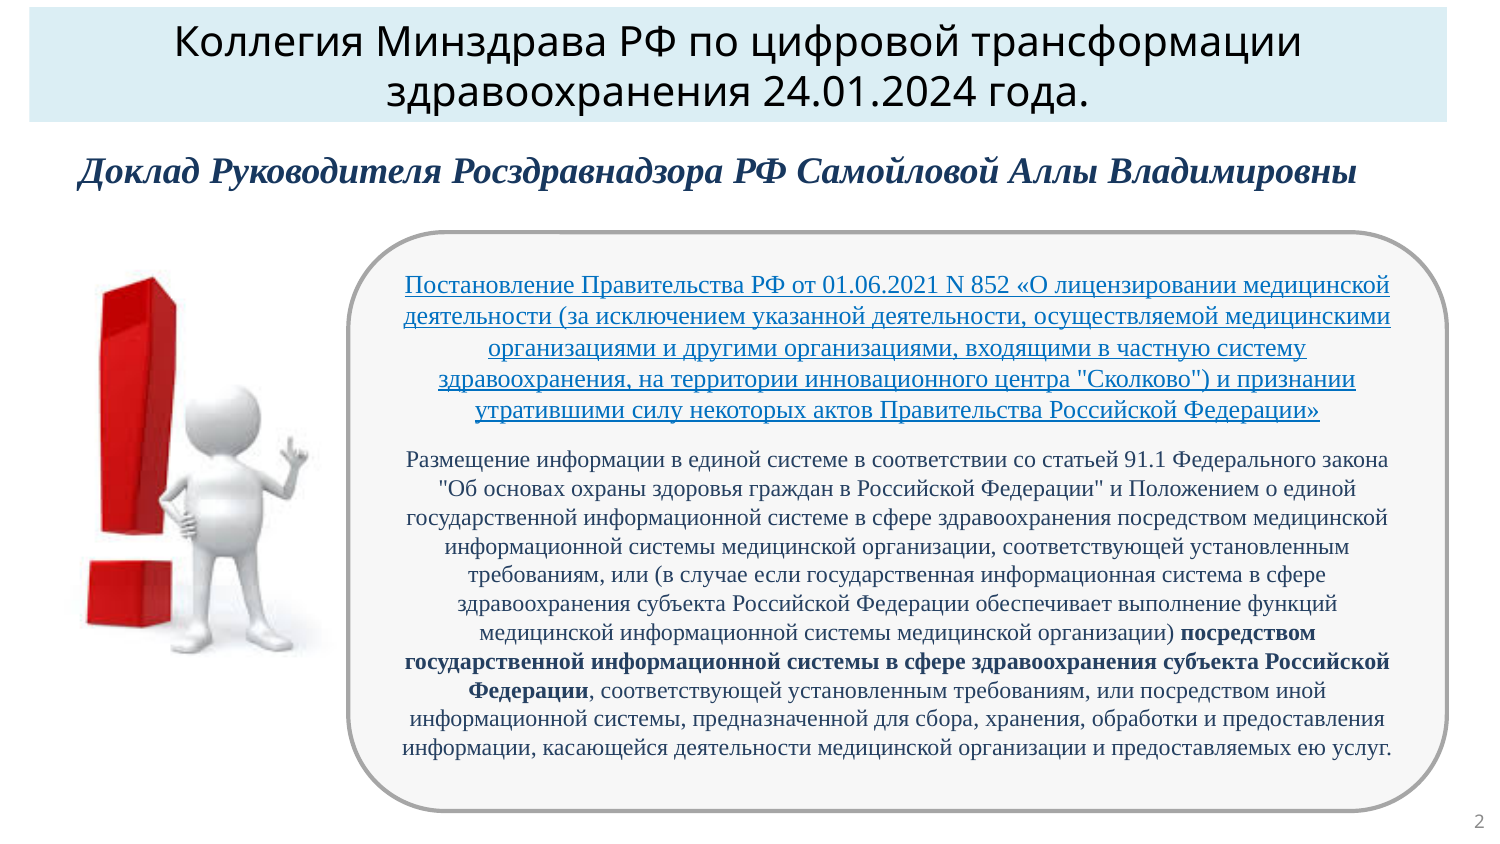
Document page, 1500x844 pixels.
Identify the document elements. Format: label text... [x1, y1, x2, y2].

picture [5, 256, 385, 706]
text_box Коллегия Минздрава РФ по цифровой трансформации здравоохранения 24.01.2024 года. [29, 7, 1447, 122]
text_box Постановление Правительства РФ от 01.06.2021 N 852 «О лицензировании медицинской деятельности (за исключением указанной деятельности, осуществляемой медицинскими организациями и другими организациями, входящими в частную систему здравоохранения, на территории инновационного центра "Сколково") и признании утратившими силу некоторых актов Правительства Российской Федерации» Размещение информации в единой системе в соответствии со статьей 91.1 Федерального закона "Об основах охраны здоровья граждан в Российской Федерации" и Положением о единой государственной информационной системе в сфере здравоохранения посредством медицинской информационной системы медицинской организации, соответствующей установленным требованиям, или (в случае если государственная информационная система в сфере здравоохранения субъекта Российской Федерации обеспечивает выполнение функций медицинской информационной системы медицинской организации) посредством государственной информационной системы в сфере здравоохранения субъекта Российской Федерации, соответствующей установленным требованиям, или посредством иной информационной системы, предназначенной для сбора, хранения, обработки и предоставления информации, касающейся деятельности медицинской организации и предоставляемых ею услуг. [346, 230, 1449, 814]
slide_number 2 [1149, 798, 1500, 843]
text_box Доклад Руководителя Росздравнадзора РФ Самойловой Аллы Владимировны [64, 138, 1500, 199]
